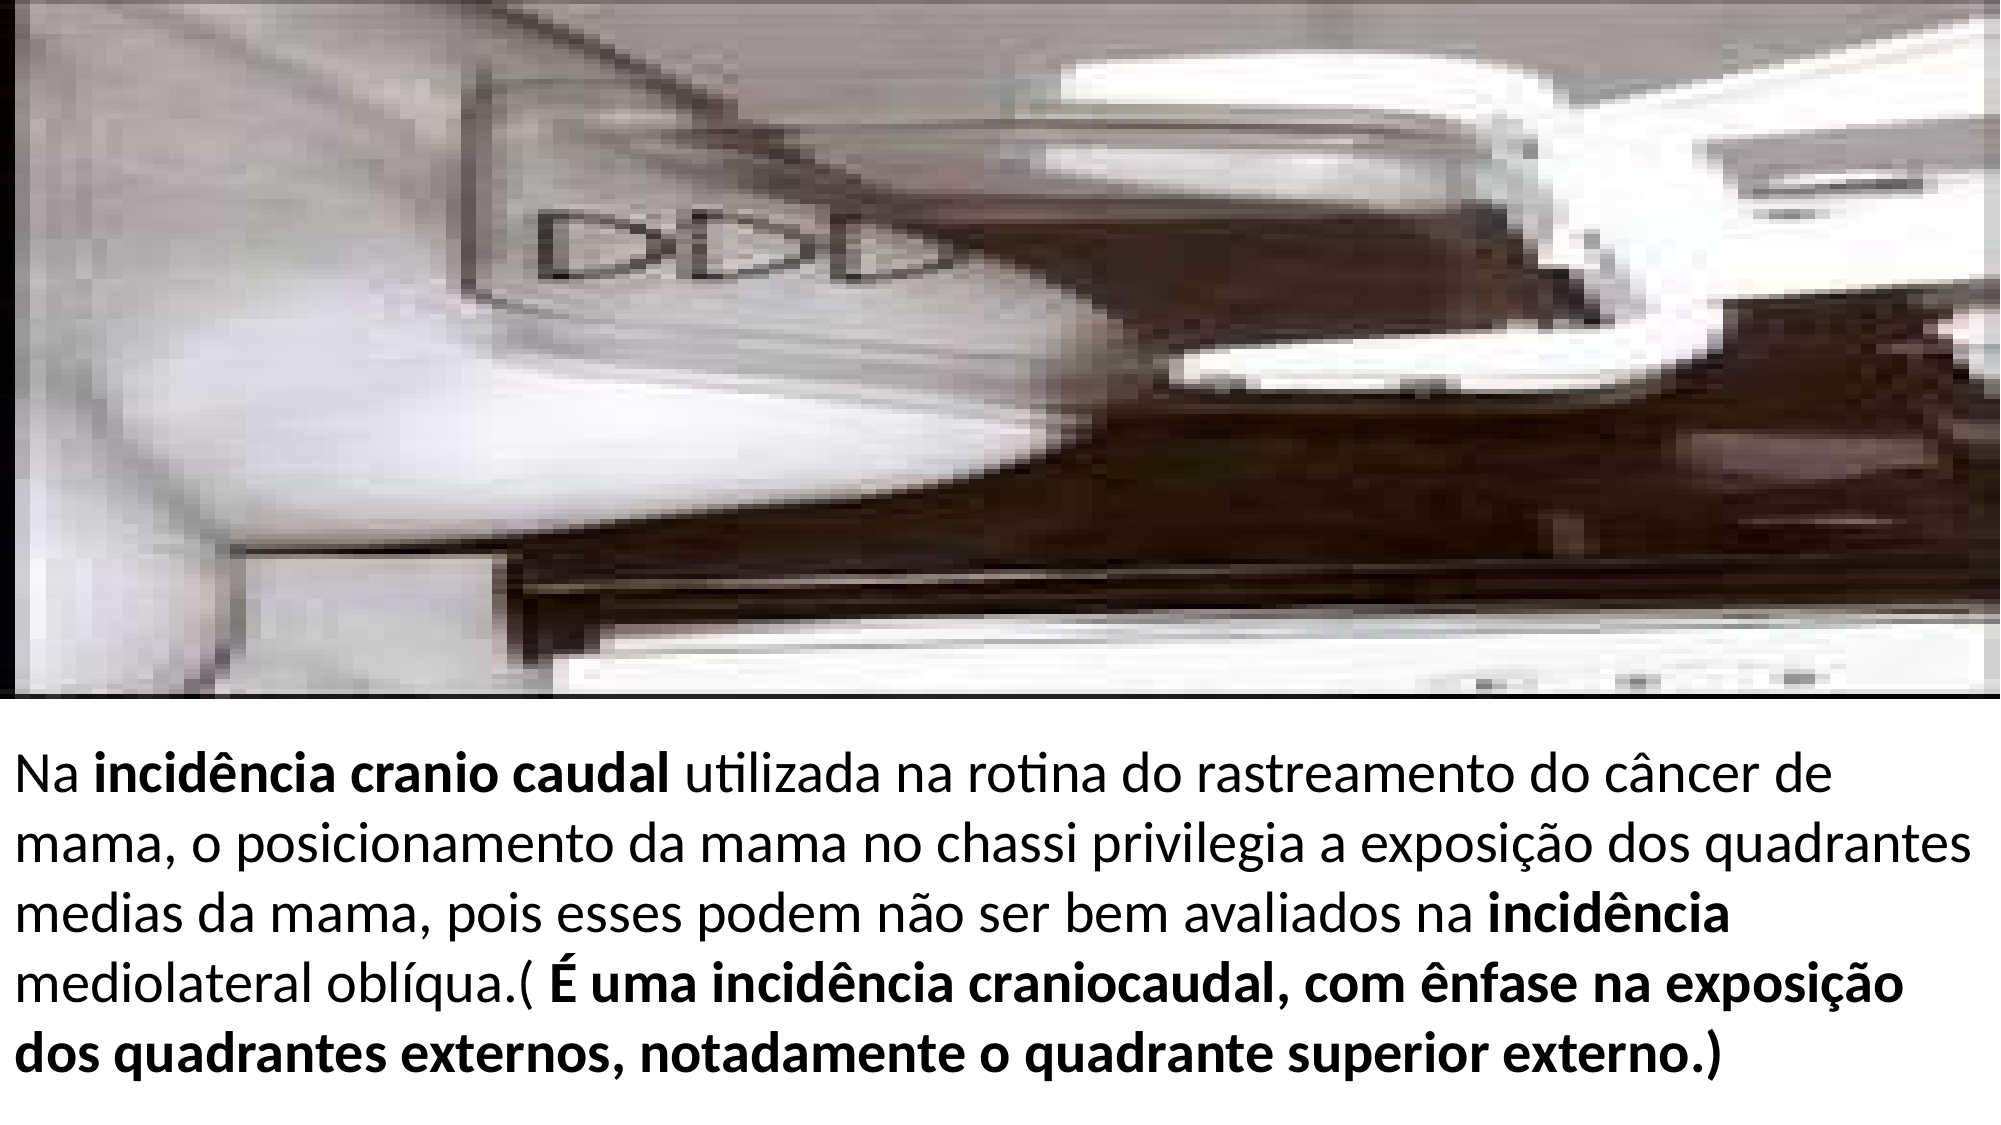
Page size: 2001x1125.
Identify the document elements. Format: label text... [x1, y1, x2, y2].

text_box Na incidência cranio caudal utilizada na rotina do rastreamento do câncer de mama, o posicionamento da mama no chassi privilegia a exposição dos quadrantes medias da mama, pois esses podem não ser bem avaliados na incidência mediolateral oblíqua.( É uma incidência craniocaudal, com ênfase na exposição dos quadrantes externos, notadamente o quadrante superior externo.) [0, 726, 2000, 1092]
picture [0, 0, 2000, 699]
